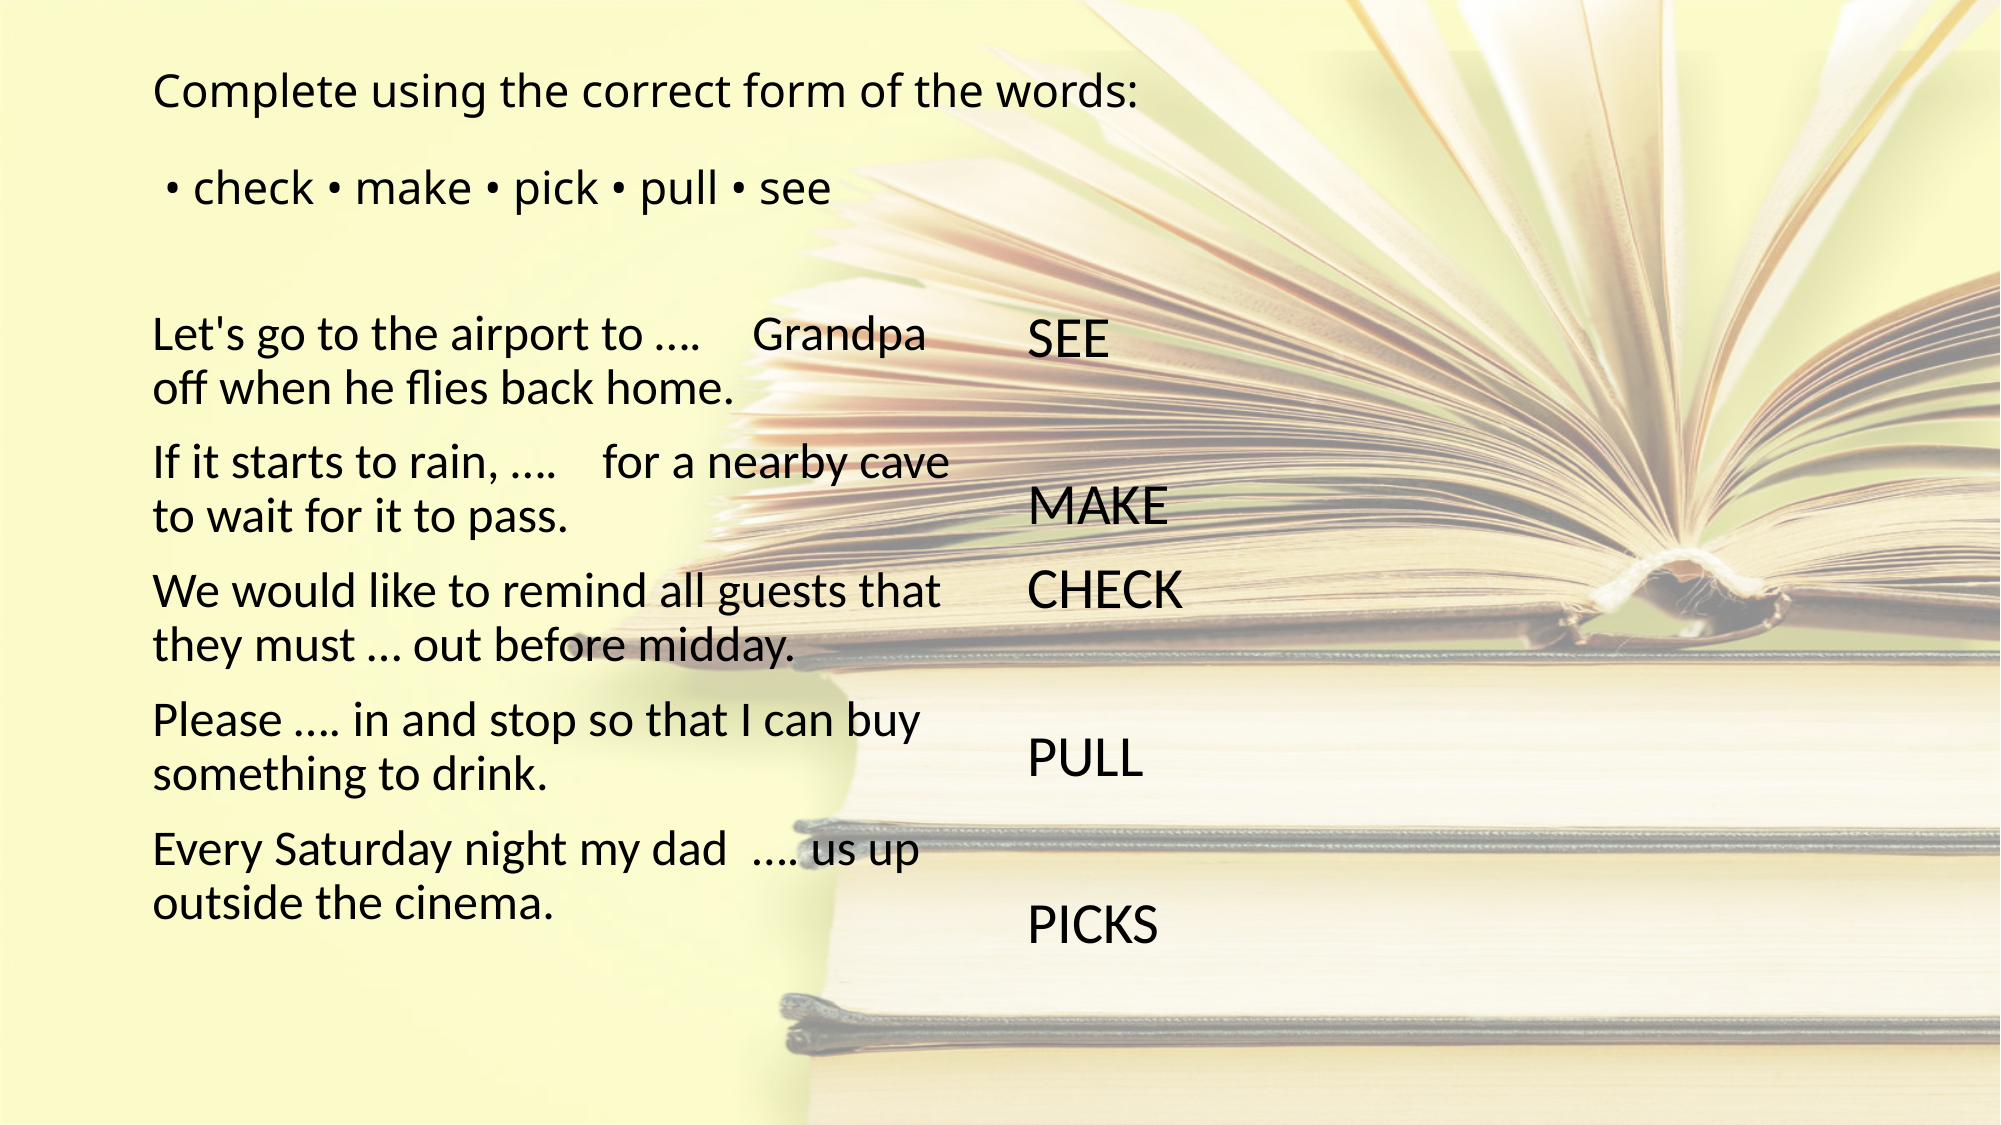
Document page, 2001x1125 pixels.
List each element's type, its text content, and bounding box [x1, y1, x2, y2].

list SEE MAKE CHECK PULL PICKS [1012, 299, 1863, 1014]
title Complete using the correct form of the words: • check • make • pick • pull • see [137, 59, 1863, 278]
list Let's go to the airport to …. Grandpa off when he flies back home. If it starts to rain, …. for a nearby cave to wait for it to pass. We would like to remind all guests that they must … out before midday. Please …. in and stop so that I can buy something to drink. Every Saturday night my dad …. us up outside the cinema. [137, 299, 988, 1014]
